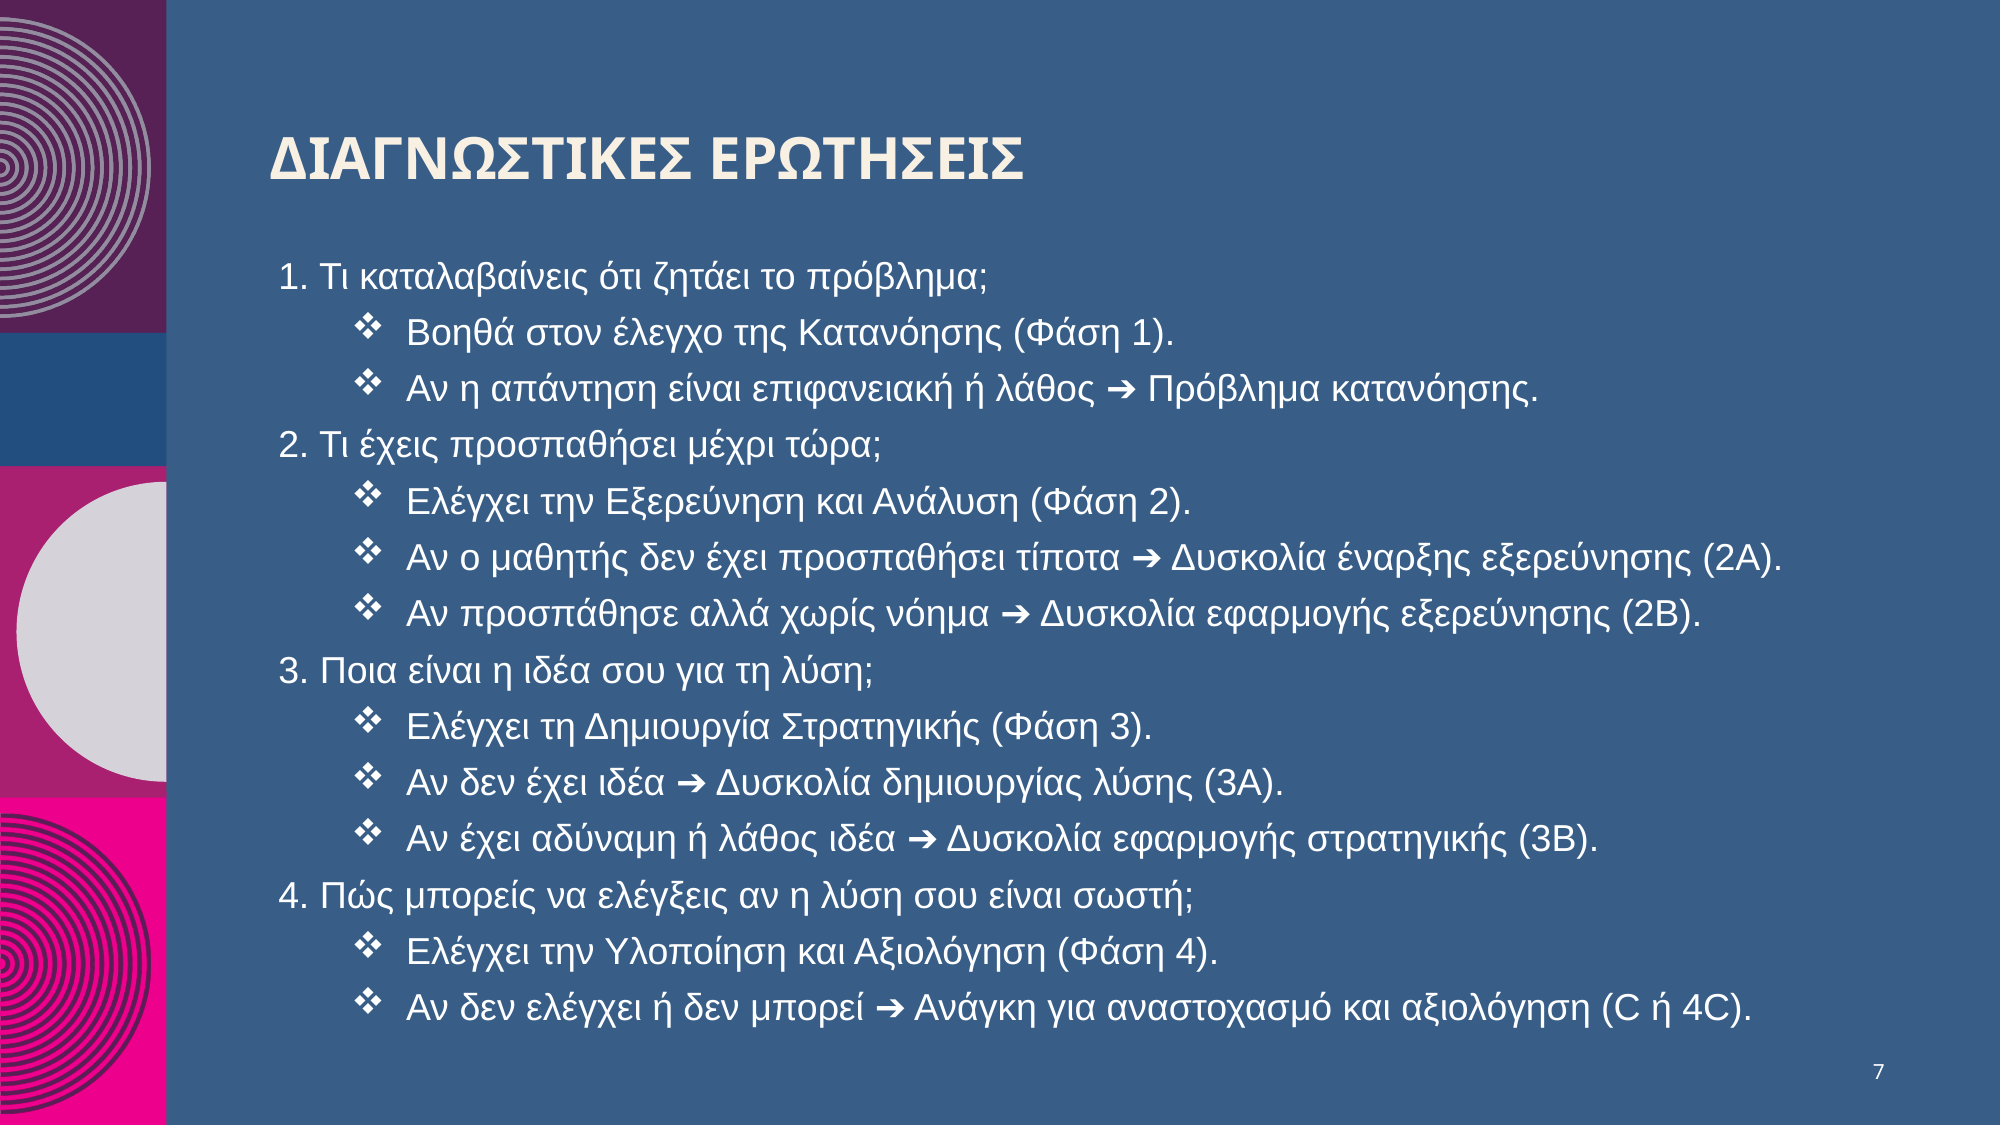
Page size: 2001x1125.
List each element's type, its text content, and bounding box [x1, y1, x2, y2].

picture [1, 18, 151, 318]
picture [1, 814, 151, 1114]
slide_number 7 [1824, 1042, 1900, 1103]
list 1. Τι καταλαβαίνεις ότι ζητάει το πρόβλημα; Βοηθά στον έλεγχο της Κατανόησης (Φάση 1). Αν η απάντηση είναι επιφανειακή ή λάθος ➔ Πρόβλημα κατανόησης. 2. Τι έχεις προσπαθήσει μέχρι τώρα; Ελέγχει την Εξερεύνηση και Ανάλυση (Φάση 2). Αν ο μαθητής δεν έχει προσπαθήσει τίποτα ➔ Δυσκολία έναρξης εξερεύνησης (2Α). Αν προσπάθησε αλλά χωρίς νόημα ➔ Δυσκολία εφαρμογής εξερεύνησης (2Β). 3. Ποια είναι η ιδέα σου για τη λύση; Ελέγχει τη Δημιουργία Στρατηγικής (Φάση 3). Αν δεν έχει ιδέα ➔ Δυσκολία δημιουργίας λύσης (3Α). Αν έχει αδύναμη ή λάθος ιδέα ➔ Δυσκολία εφαρμογής στρατηγικής (3Β). 4. Πώς μπορείς να ελέγξεις αν η λύση σου είναι σωστή; Ελέγχει την Υλοποίηση και Αξιολόγηση (Φάση 4). Αν δεν ελέγχει ή δεν μπορεί ➔ Ανάγκη για αναστοχασμό και αξιολόγηση (C ή 4C). [263, 244, 1900, 1043]
title ΔιαγνωστικΕς ΕρωτΗσεις [254, 121, 1865, 244]
